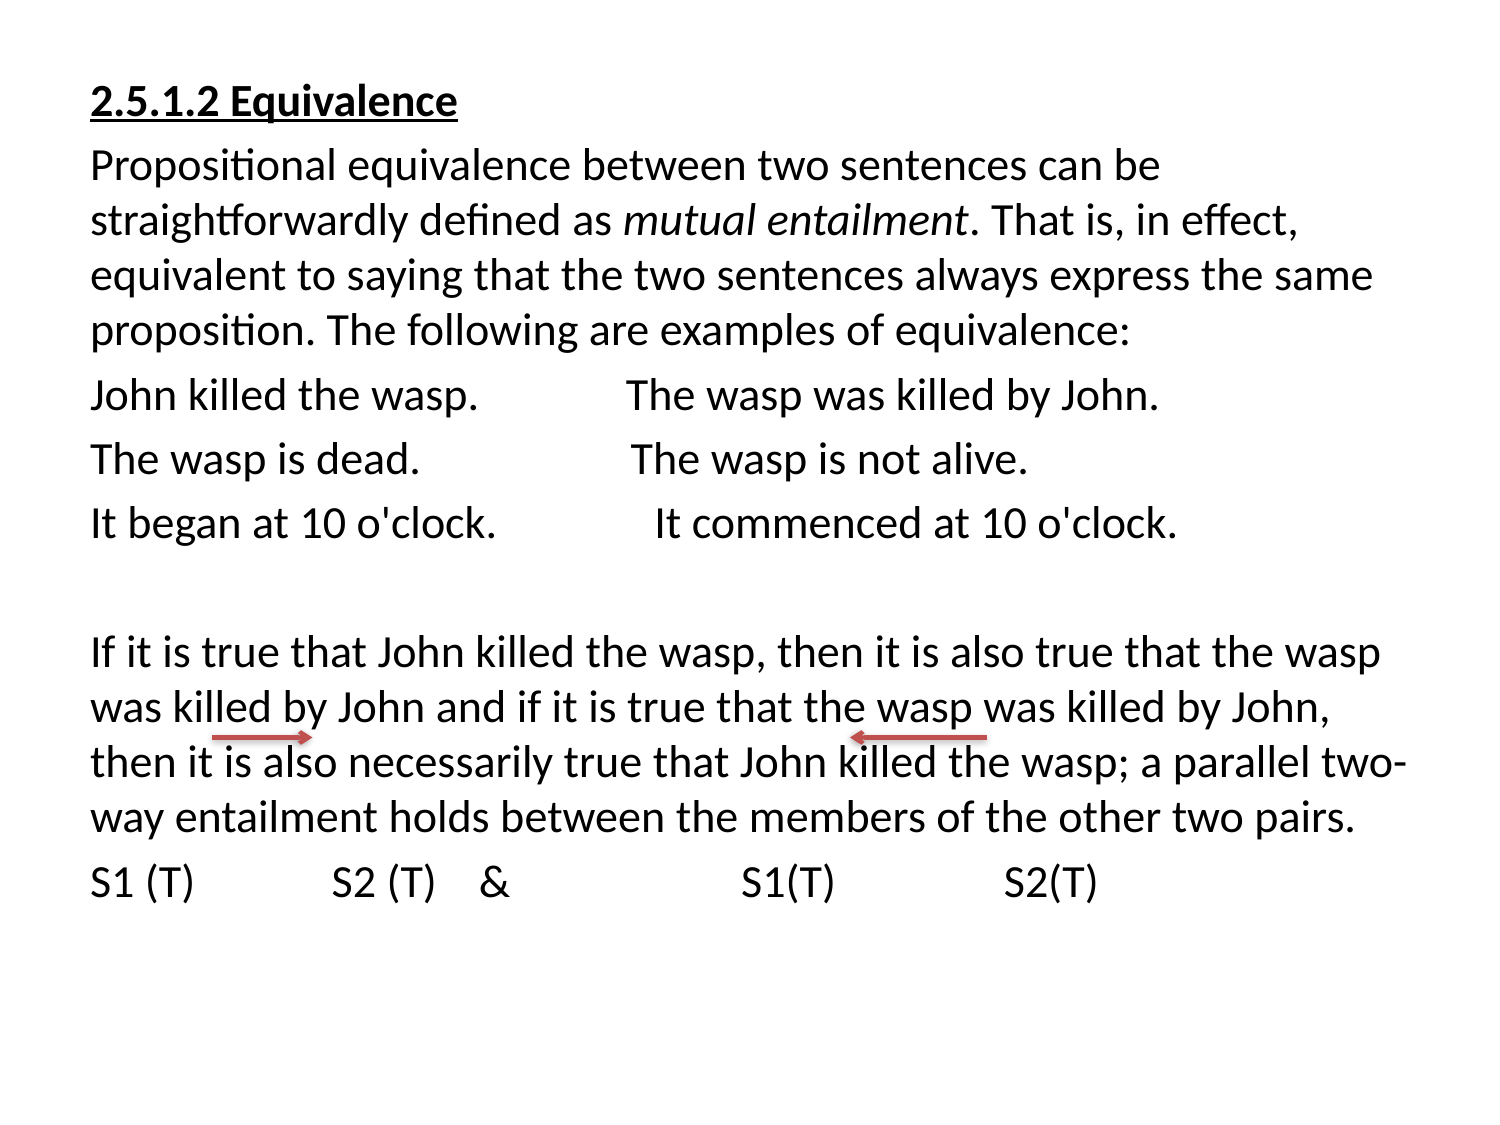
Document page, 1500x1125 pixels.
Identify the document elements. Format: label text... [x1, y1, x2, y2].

list 2.5.1.2 Equivalence Propositional equivalence between two sentences can be straightforwardly defined as mutual entailment. That is, in effect, equivalent to saying that the two sentences always express the same proposition. The following are examples of equivalence: John killed the wasp. The wasp was killed by John. The wasp is dead. The wasp is not alive. It began at 10 o'clock. It commenced at 10 o'clock. If it is true that John killed the wasp, then it is also true that the wasp was killed by John and if it is true that the wasp was killed by John, then it is also necessarily true that John killed the wasp; a parallel two-way entailment holds between the members of the other two pairs. S1 (T) S2 (T) & S1(T) S2(T) [75, 62, 1425, 1005]
